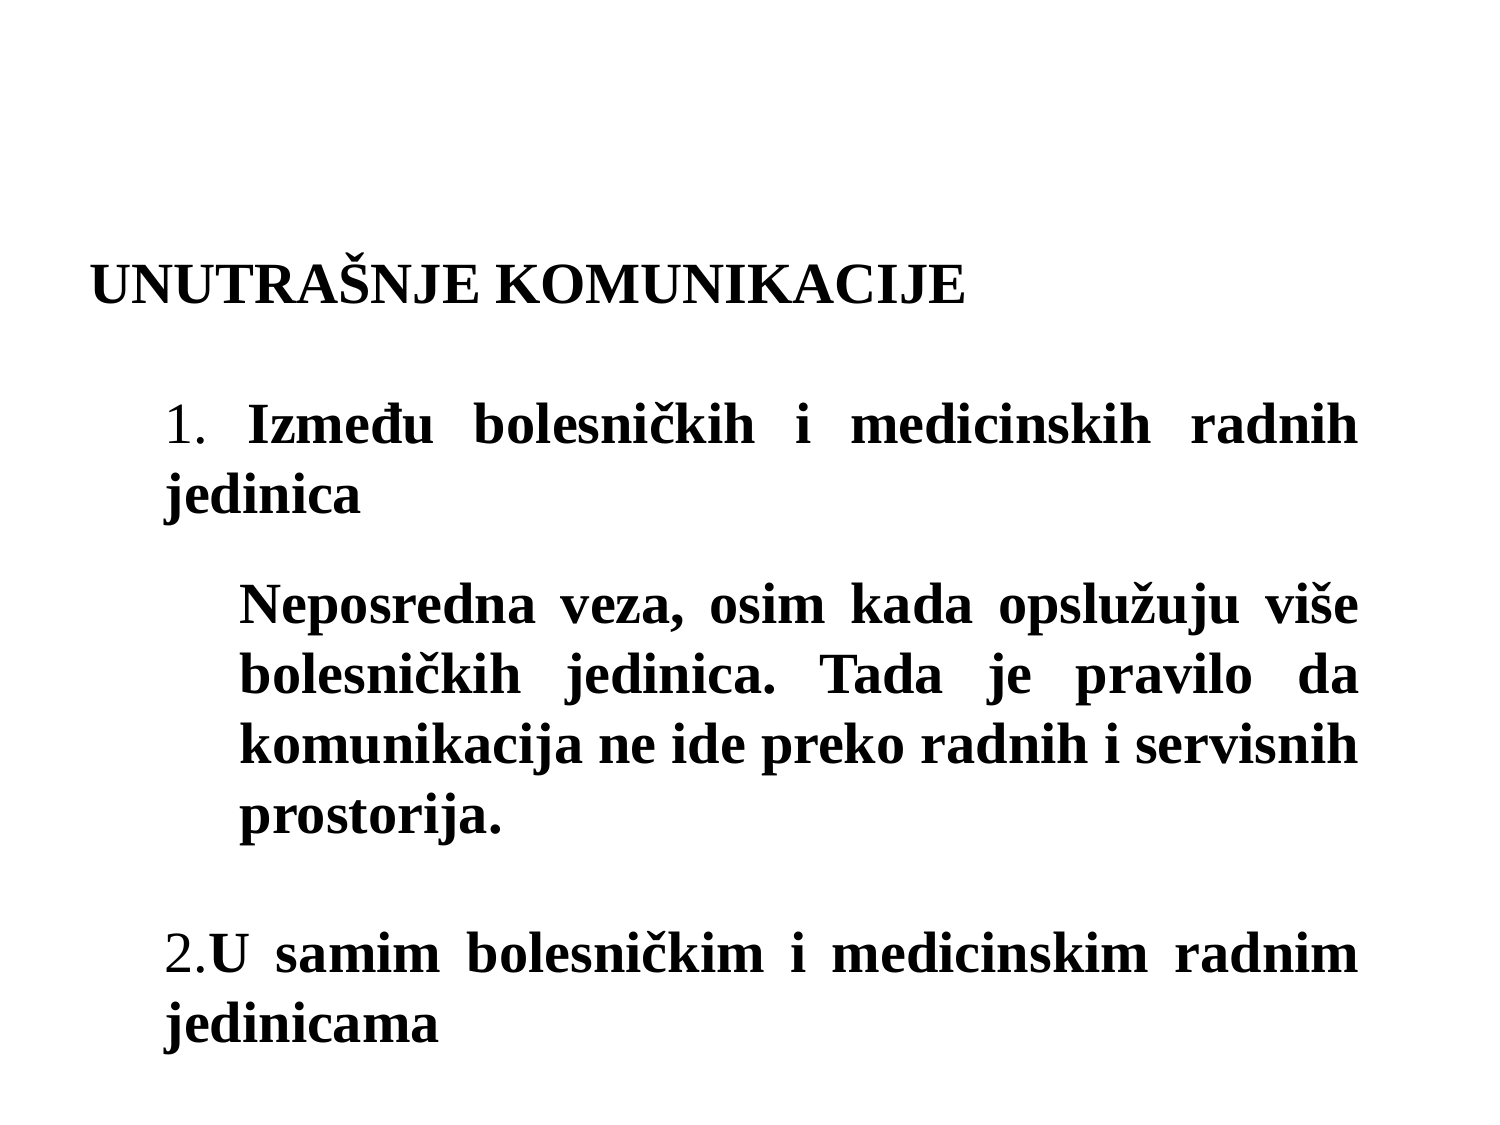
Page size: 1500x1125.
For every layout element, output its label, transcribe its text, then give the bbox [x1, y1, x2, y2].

text_box UNUTRAŠNJE KOMUNIKACIJE 1. Između bolesničkih i medicinskih radnih jedinica Neposredna veza, osim kada opslužuju više bolesničkih jedinica. Tada je pravilo da komunikacija ne ide preko radnih i servisnih prostorija. 2.U samim bolesničkim i medicinskim radnim jedinicama [75, 237, 1375, 1062]
